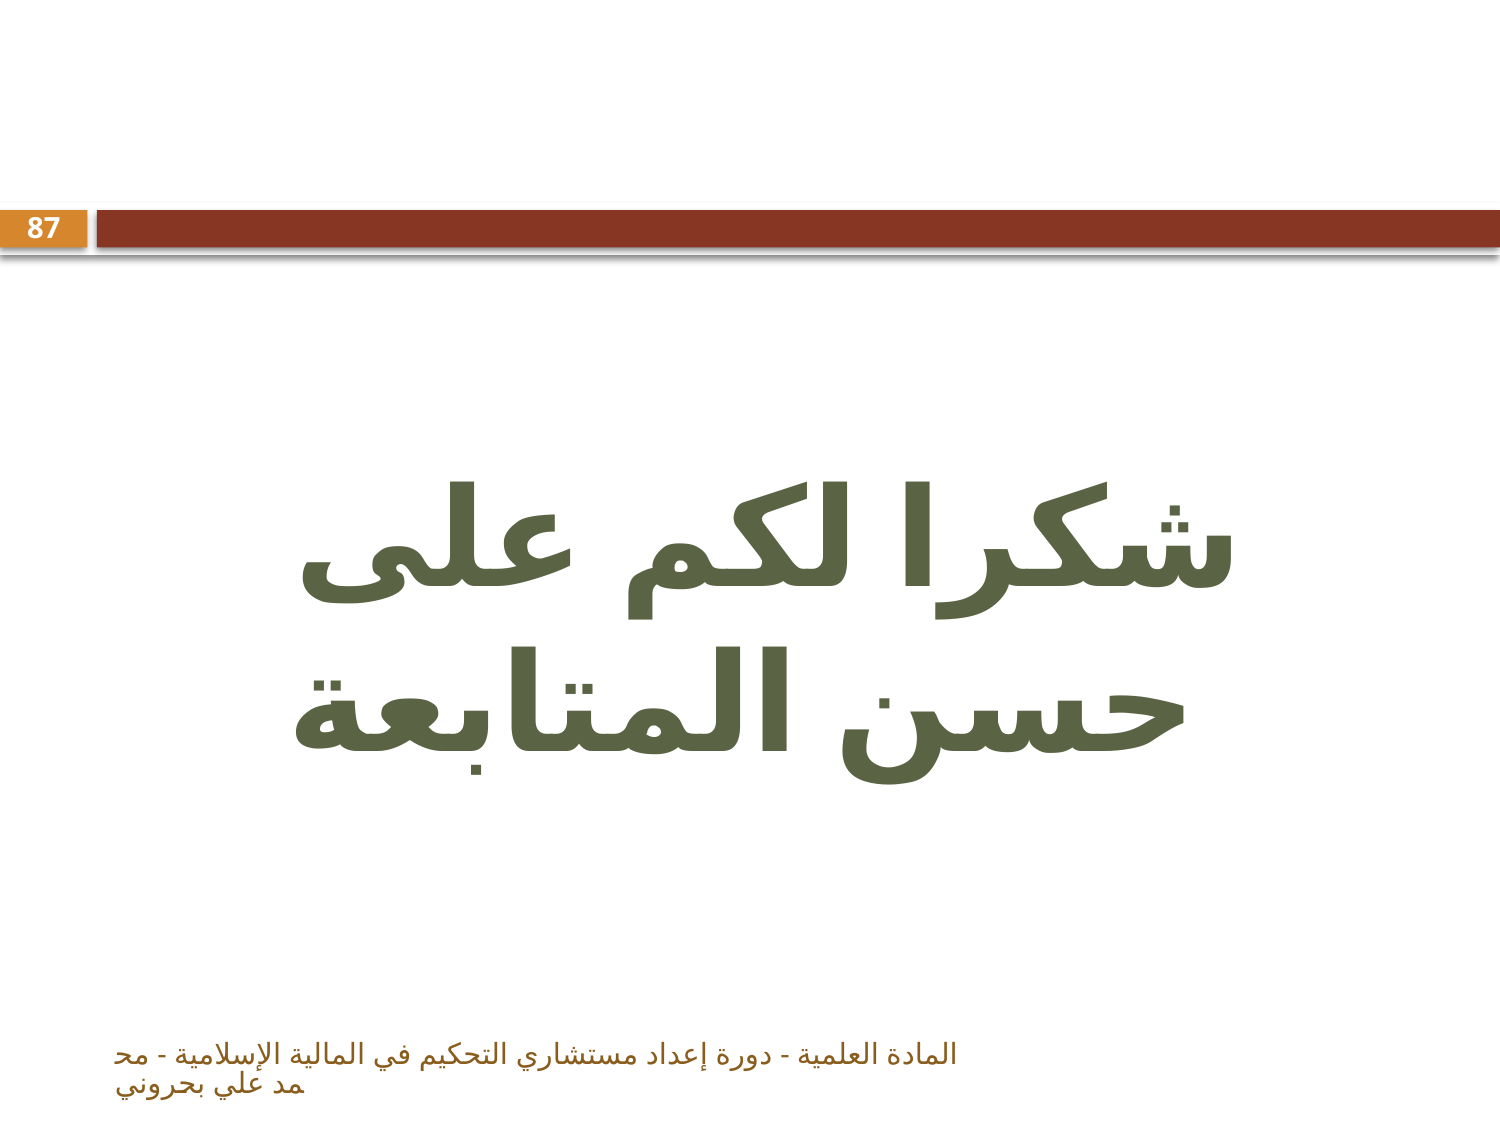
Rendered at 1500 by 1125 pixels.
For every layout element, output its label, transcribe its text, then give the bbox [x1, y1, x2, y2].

slide_number 87 [0, 208, 88, 249]
footer المادة العلمية - دورة إعداد مستشاري التحكيم في المالية الإسلامية - محمد علي بحروني [99, 1024, 990, 1085]
list شكرا لكم على حسن المتابعة [100, 262, 1438, 1000]
